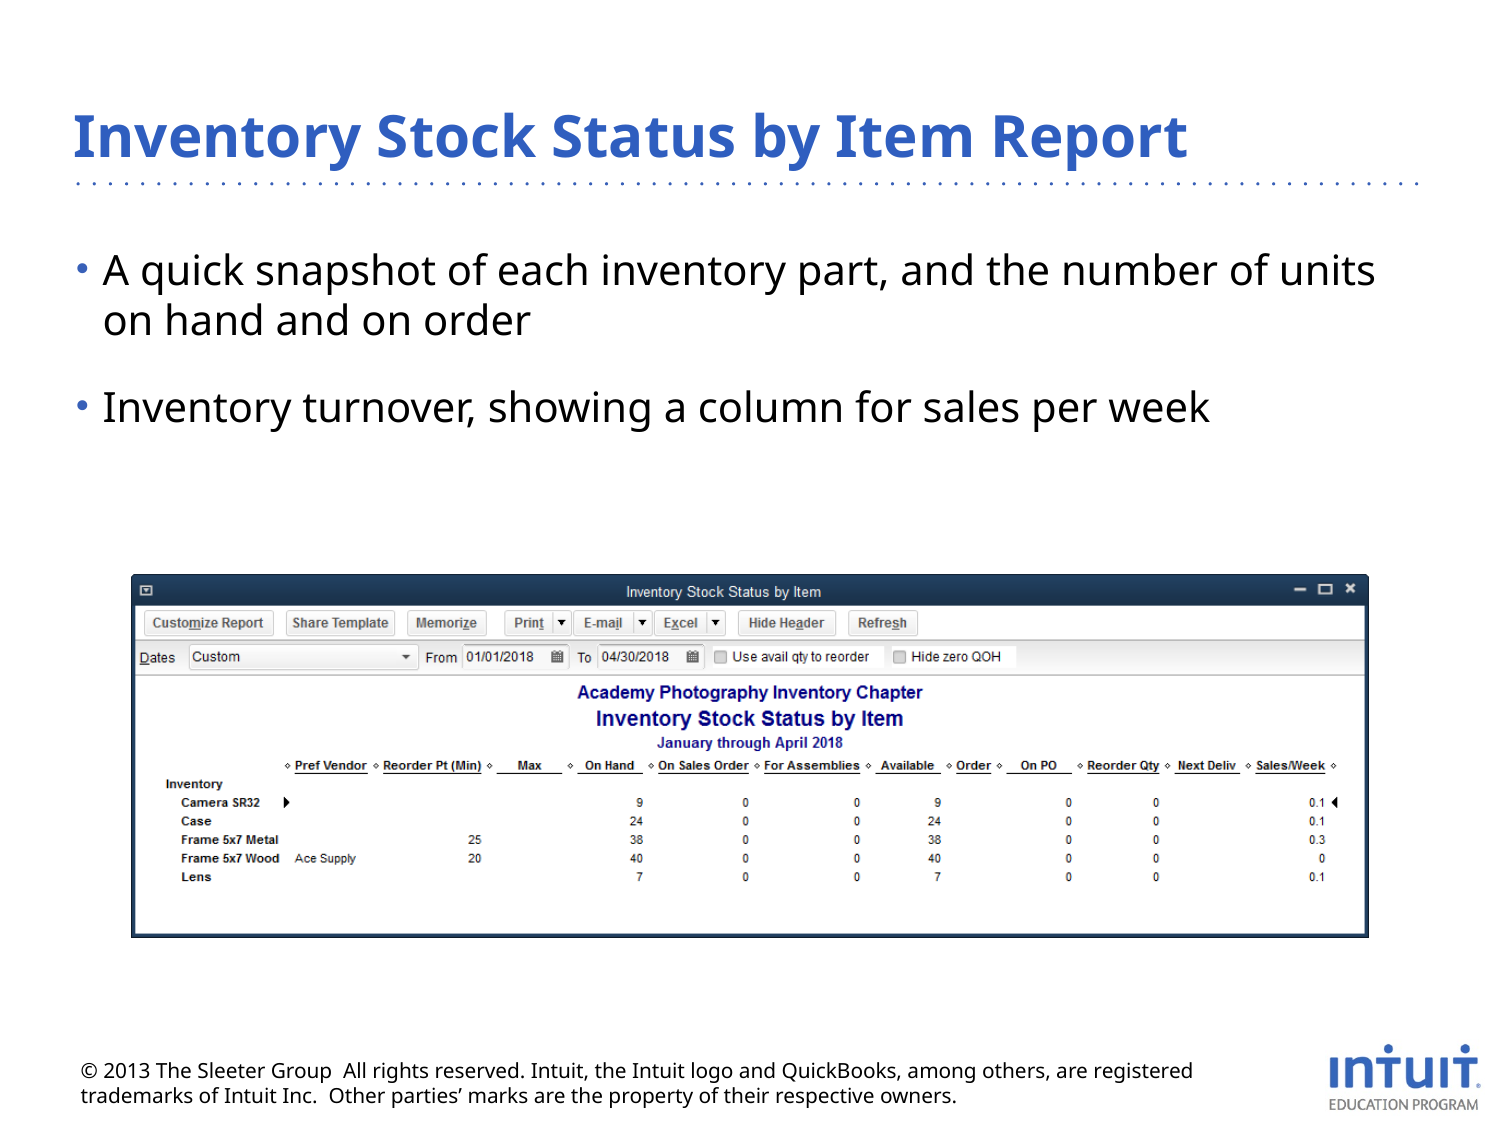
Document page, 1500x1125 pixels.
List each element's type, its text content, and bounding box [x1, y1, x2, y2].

picture [131, 574, 1369, 938]
picture [1325, 1039, 1485, 1116]
title Inventory Stock Status by Item Report [73, 62, 1424, 169]
list A quick snapshot of each inventory part, and the number of units on hand and on order Inventory turnover, showing a column for sales per week [75, 235, 1424, 1012]
